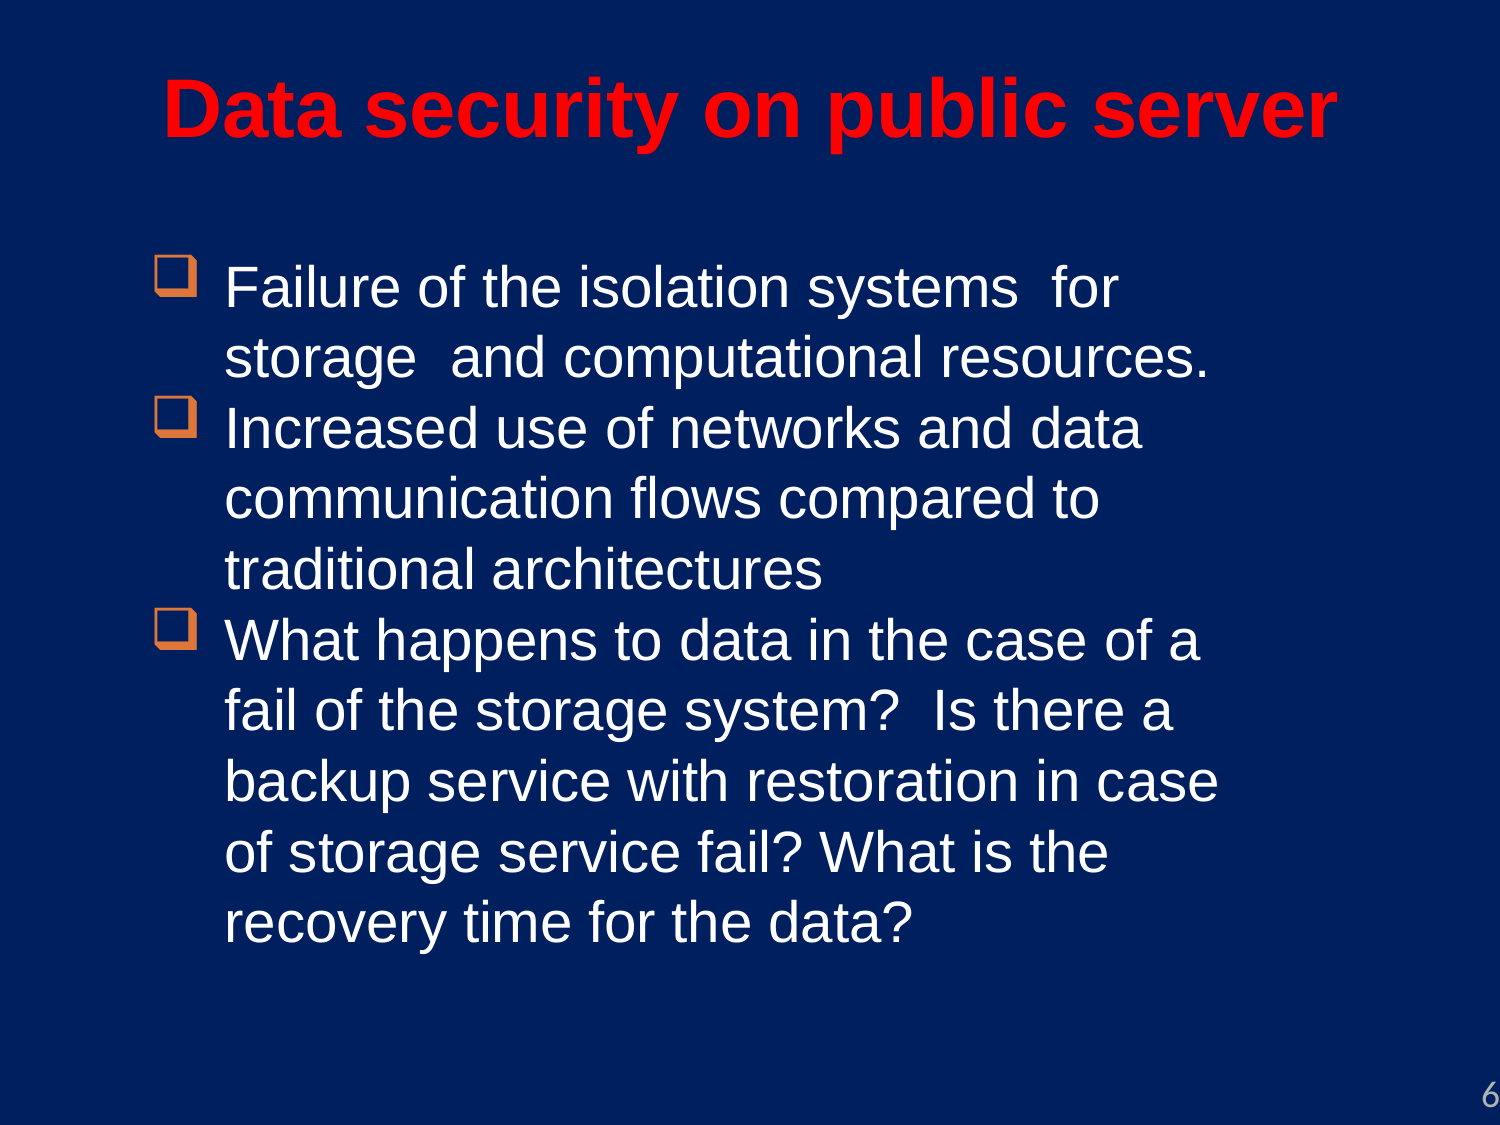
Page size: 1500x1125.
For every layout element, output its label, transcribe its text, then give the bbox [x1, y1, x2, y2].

title Data security on public server [44, 53, 1456, 242]
slide_number 6 [1437, 1069, 1500, 1125]
text_box Failure of the isolation systems for storage and computational resources. Increased use of networks and data communication flows compared to traditional architectures What happens to data in the case of a fail of the storage system? Is there a backup service with restoration in case of storage service fail? What is the recovery time for the data? [147, 248, 1413, 955]
